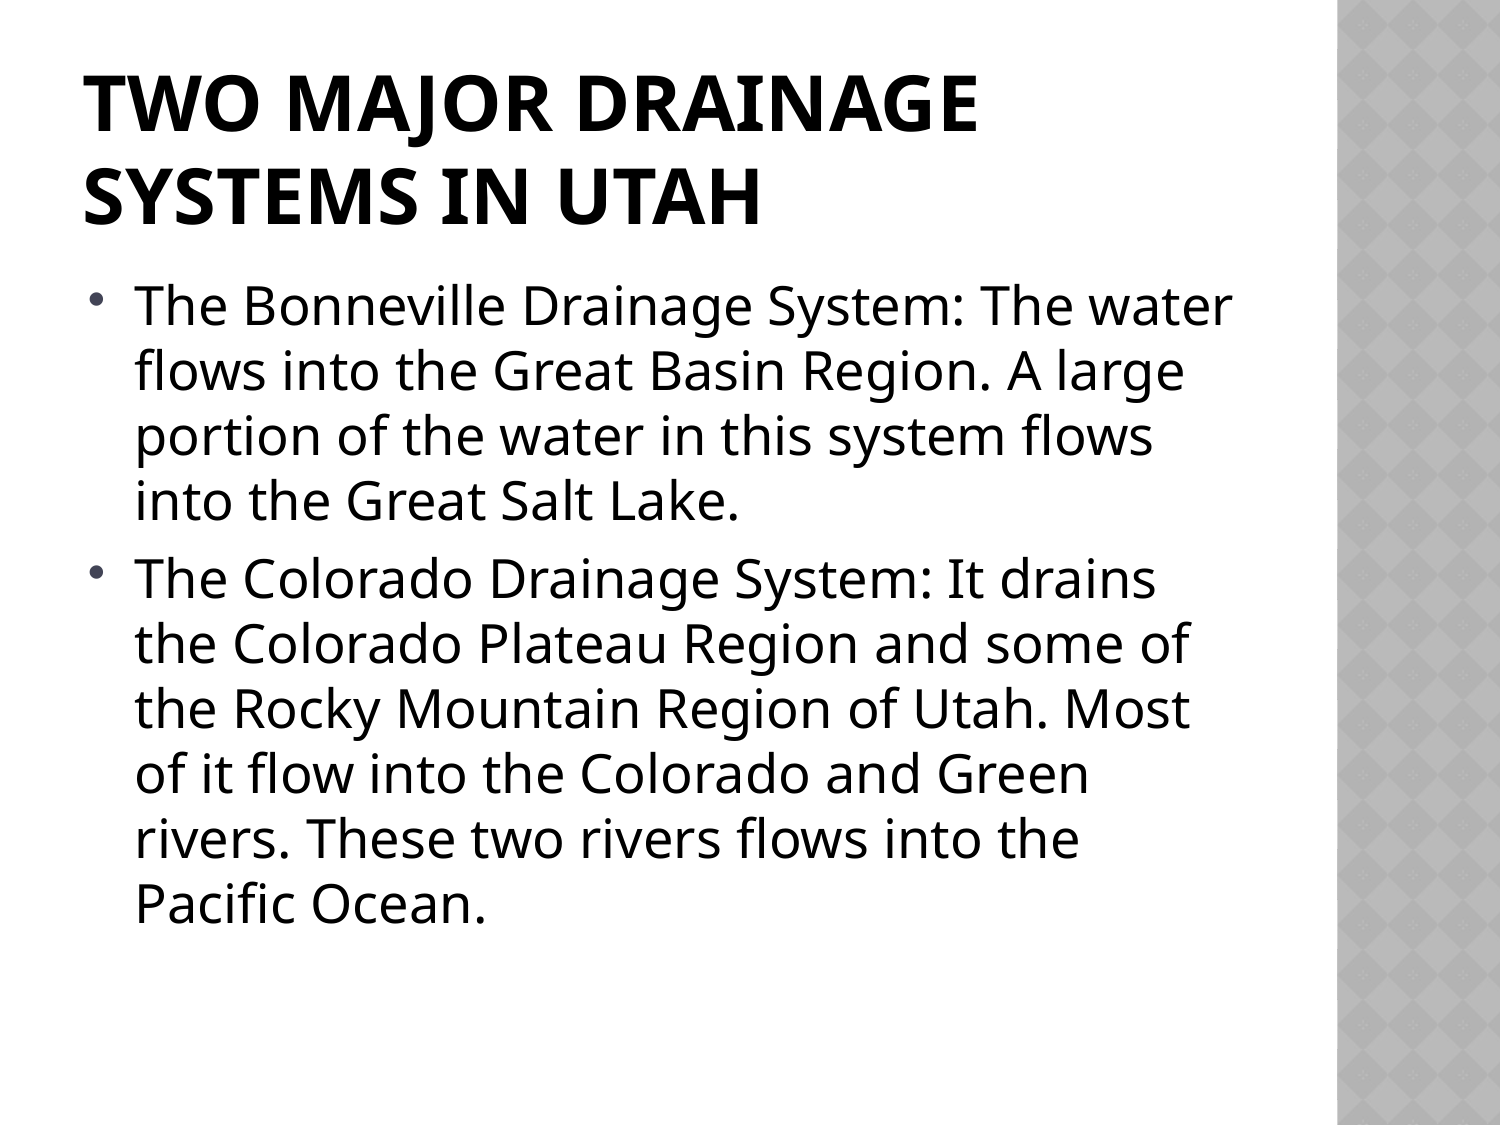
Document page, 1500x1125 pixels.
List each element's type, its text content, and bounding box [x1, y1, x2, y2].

list The Bonneville Drainage System: The water flows into the Great Basin Region. A large portion of the water in this system flows into the Great Salt Lake. The Colorado Drainage System: It drains the Colorado Plateau Region and some of the Rocky Mountain Region of Utah. Most of it flow into the Colorado and Green rivers. These two rivers flows into the Pacific Ocean. [75, 264, 1263, 1059]
title Two major drainage systems in Utah [75, 52, 1263, 240]
